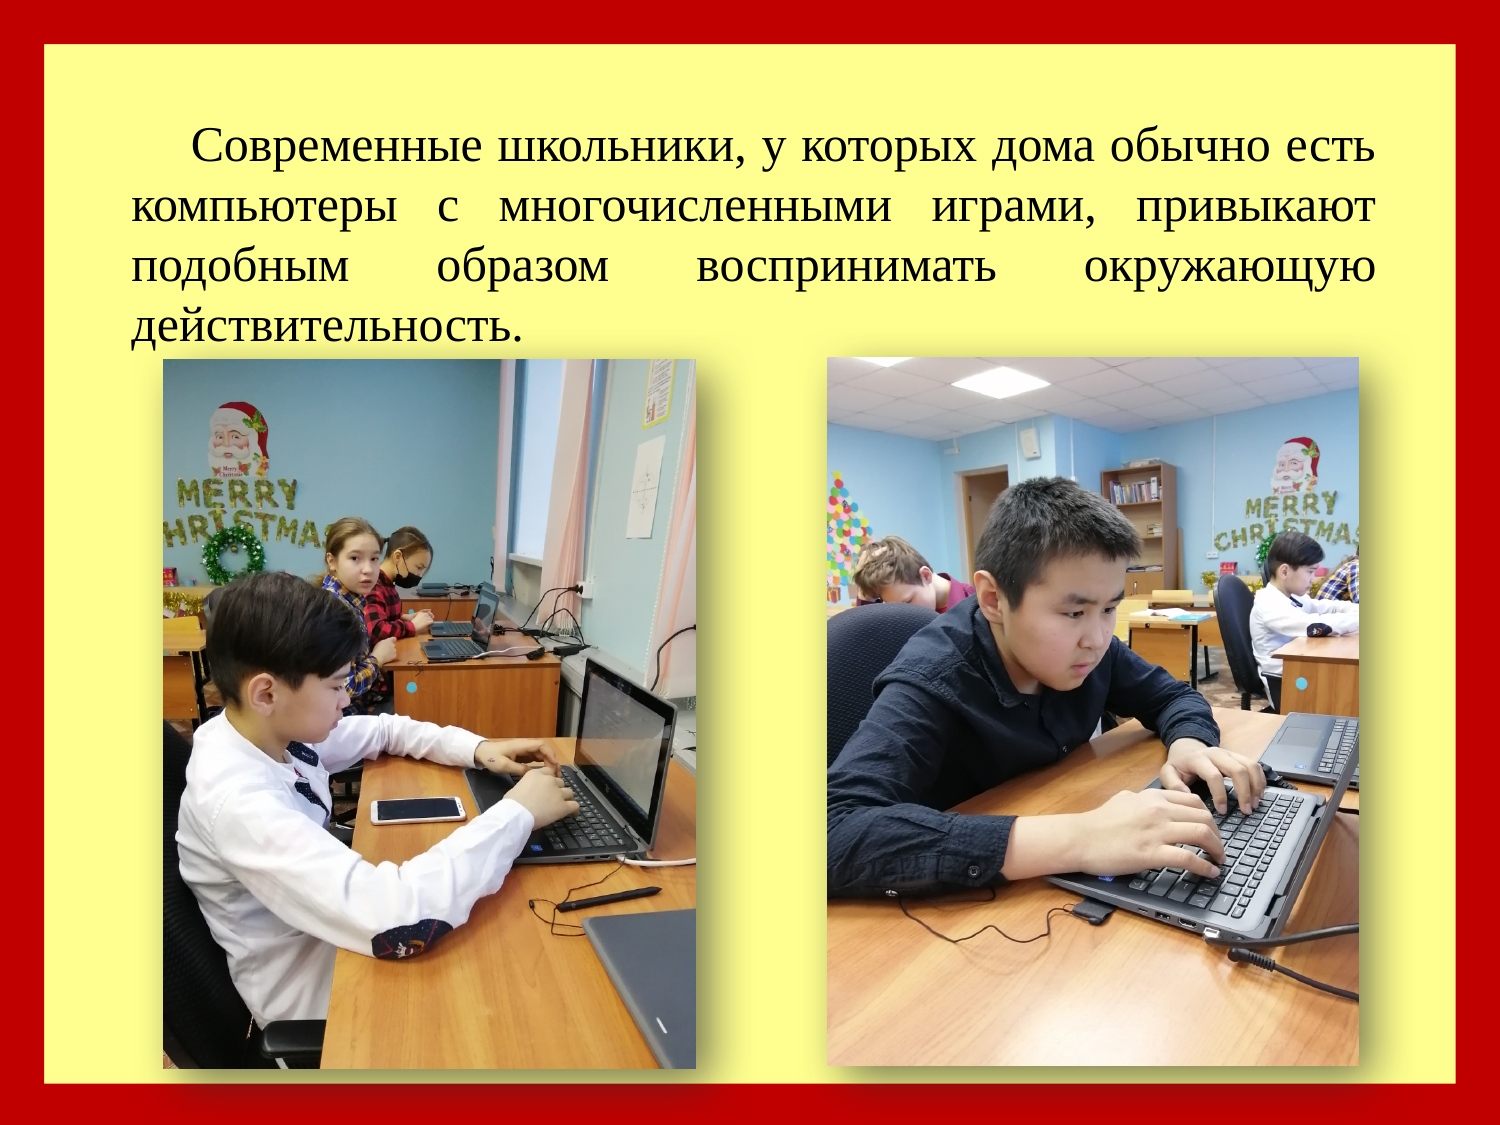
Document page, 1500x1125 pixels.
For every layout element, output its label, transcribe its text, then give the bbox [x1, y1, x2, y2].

picture [827, 357, 1360, 1066]
picture [163, 359, 697, 1069]
list Современные школьники, у которых дома обычно есть компьютеры с многочисленными играми, привыкают подобным образом воспринимать окружающую действительность. [116, 85, 1392, 360]
